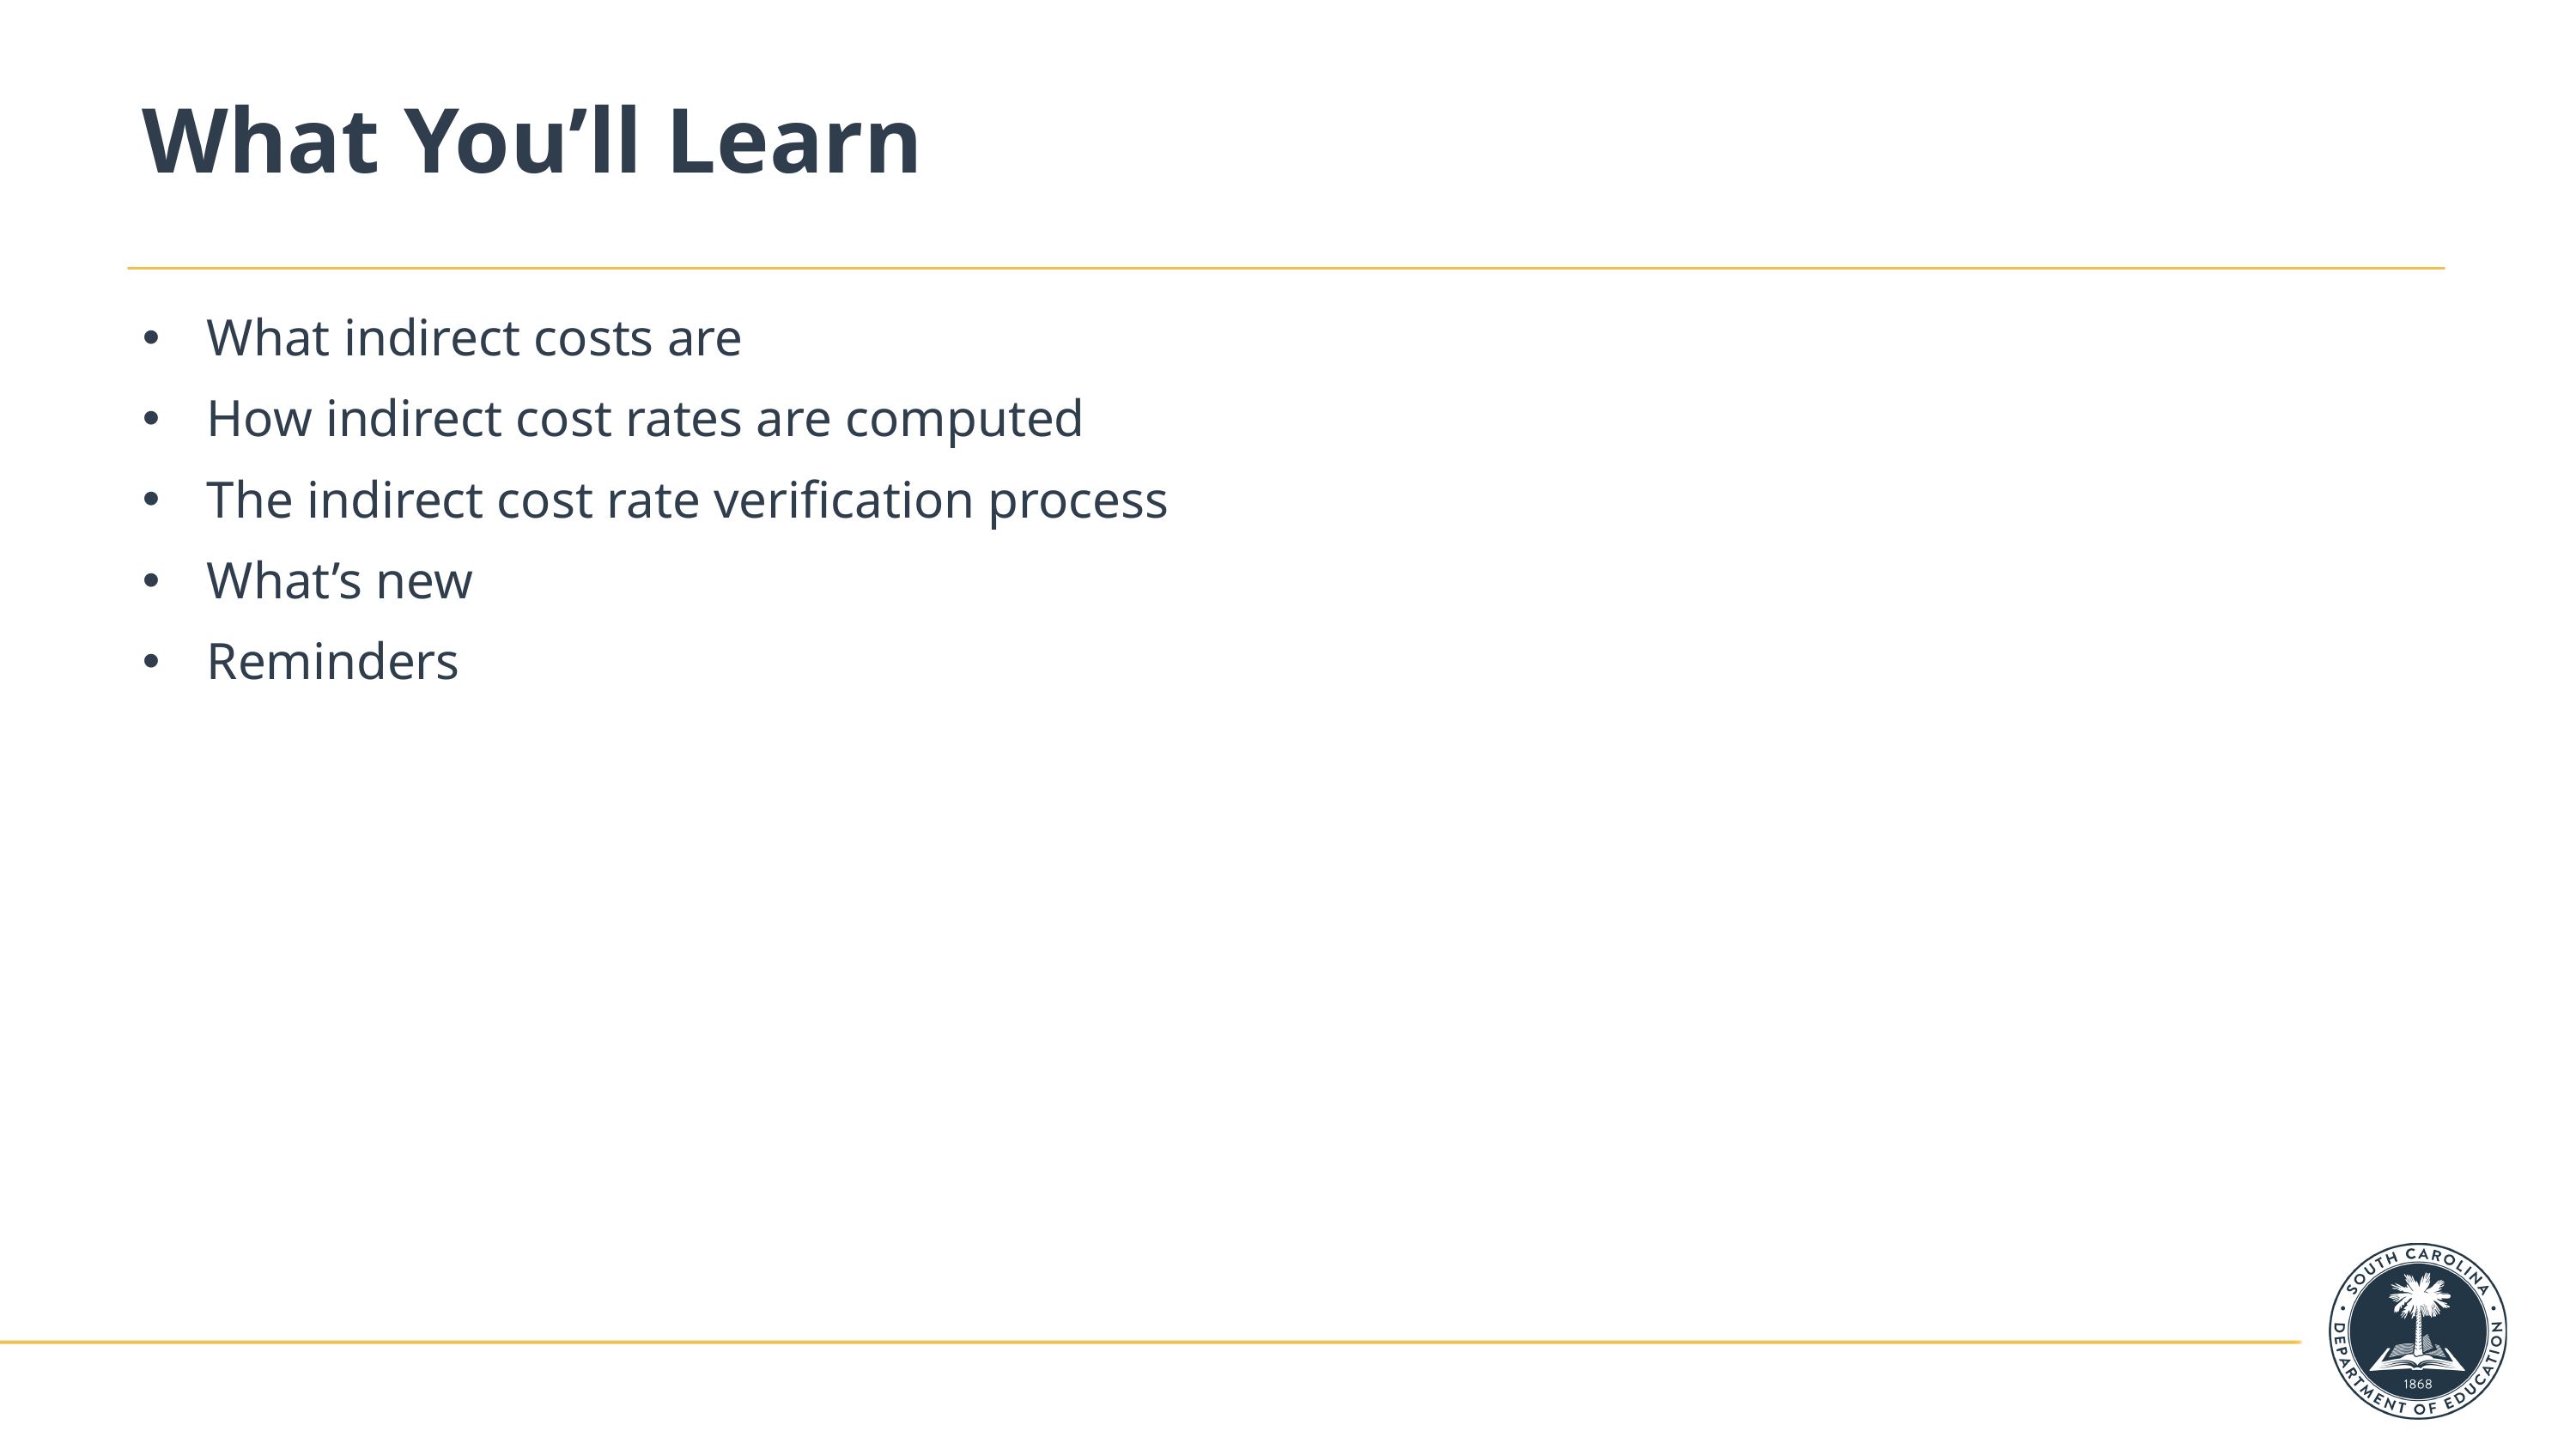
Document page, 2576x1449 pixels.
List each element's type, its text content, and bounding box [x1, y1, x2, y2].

title What You’ll Learn [129, 76, 2447, 232]
picture [2329, 1243, 2507, 1420]
list What indirect costs are How indirect cost rates are computed The indirect cost rate verification process What’s new Reminders [129, 306, 2447, 1149]
